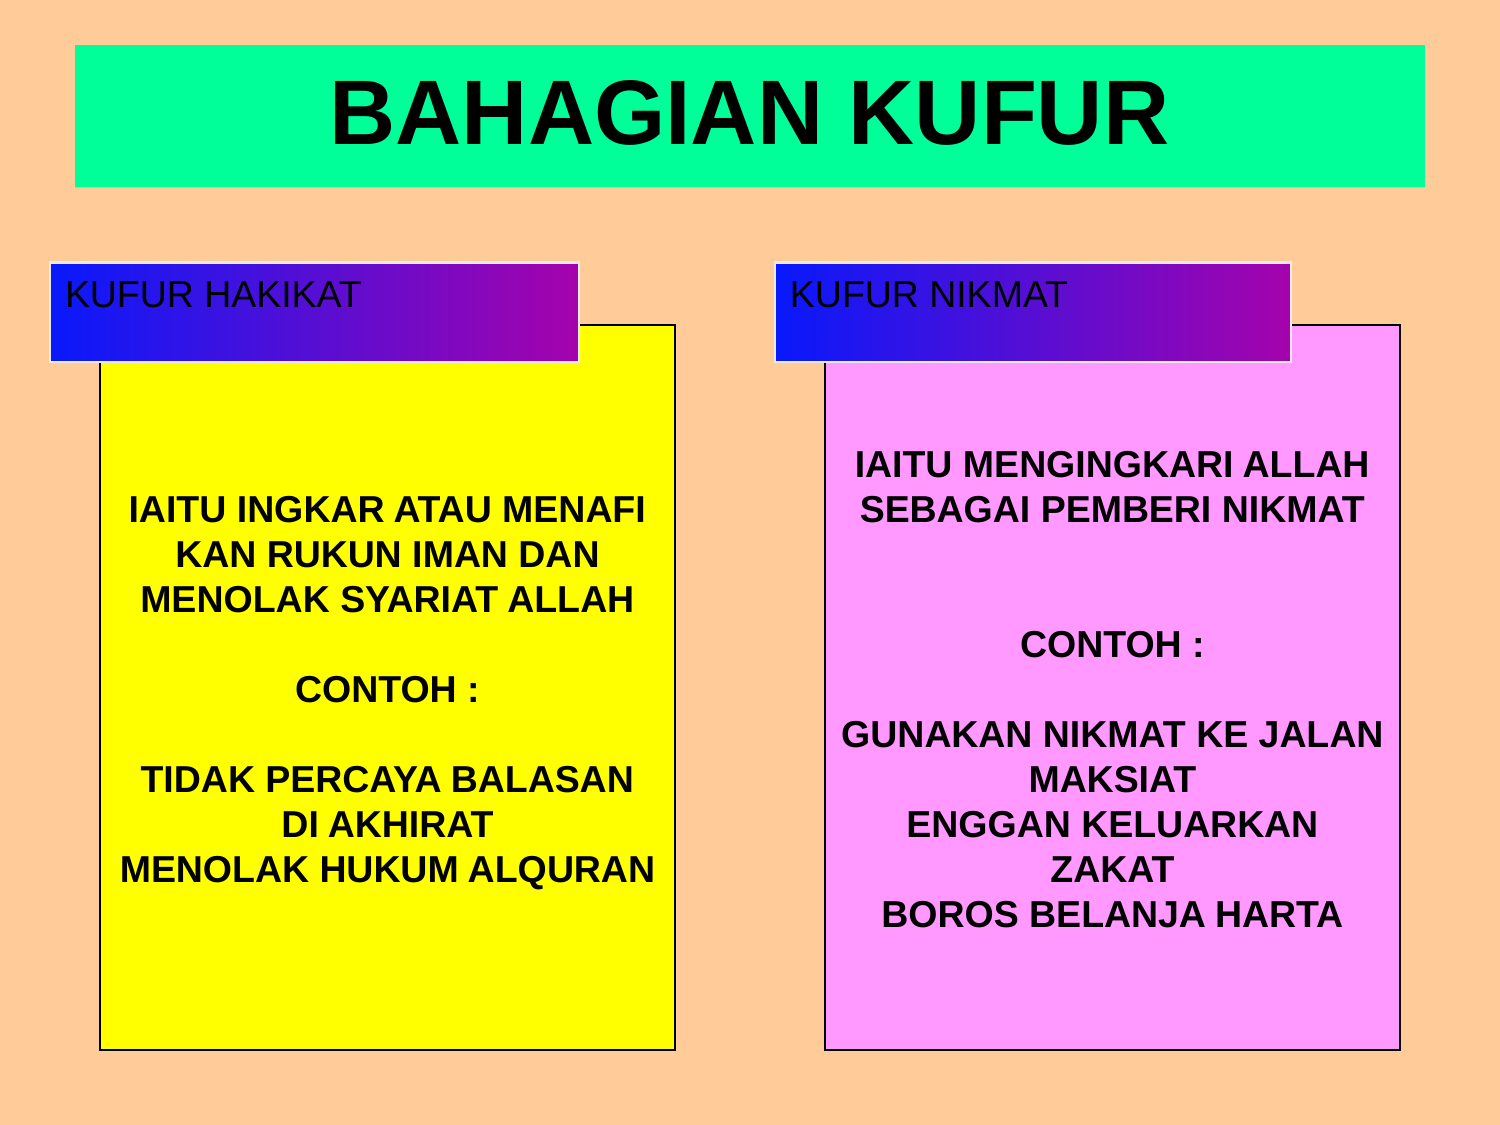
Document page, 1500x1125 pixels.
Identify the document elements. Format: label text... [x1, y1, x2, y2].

title BAHAGIAN KUFUR [75, 45, 1425, 188]
text_box IAITU INGKAR ATAU MENAFI KAN RUKUN IMAN DAN MENOLAK SYARIAT ALLAH CONTOH : TIDAK PERCAYA BALASAN DI AKHIRAT MENOLAK HUKUM ALQURAN [99, 324, 675, 1050]
text_box IAITU MENGINGKARI ALLAH SEBAGAI PEMBERI NIKMAT CONTOH : GUNAKAN NIKMAT KE JALAN MAKSIAT ENGGAN KELUARKAN ZAKAT BOROS BELANJA HARTA [825, 324, 1400, 1050]
text_box KUFUR HAKIKAT [49, 262, 579, 363]
text_box KUFUR NIKMAT [774, 262, 1292, 363]
